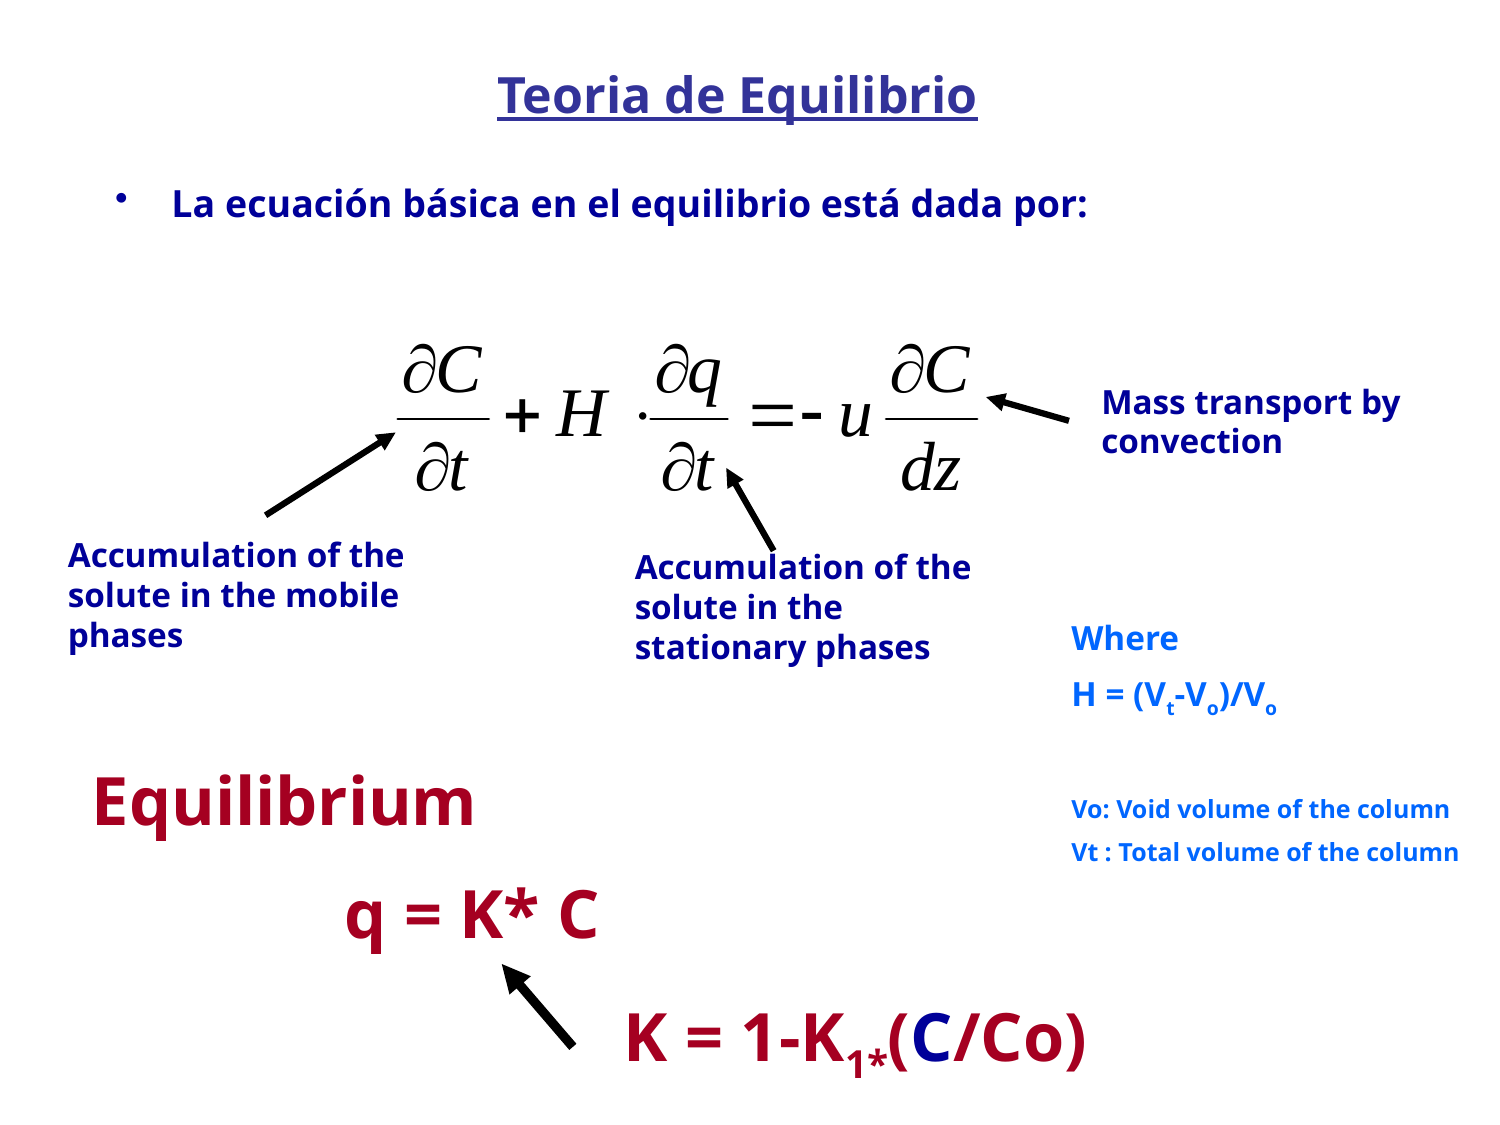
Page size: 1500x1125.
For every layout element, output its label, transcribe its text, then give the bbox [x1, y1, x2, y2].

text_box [52, 432, 467, 663]
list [368, 326, 990, 507]
text_box Where H = (Vt-Vo)/Vo Vo: Void volume of the column Vt : Total volume of the column [1056, 609, 1500, 945]
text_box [619, 467, 1034, 675]
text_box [985, 373, 1500, 469]
list La ecuación básica en el equilibrio está dada por: [100, 160, 1412, 315]
text_box Equilibrium q = K* C [76, 751, 869, 960]
title Teoria de Equilibrio [100, 0, 1376, 160]
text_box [501, 963, 1127, 1084]
